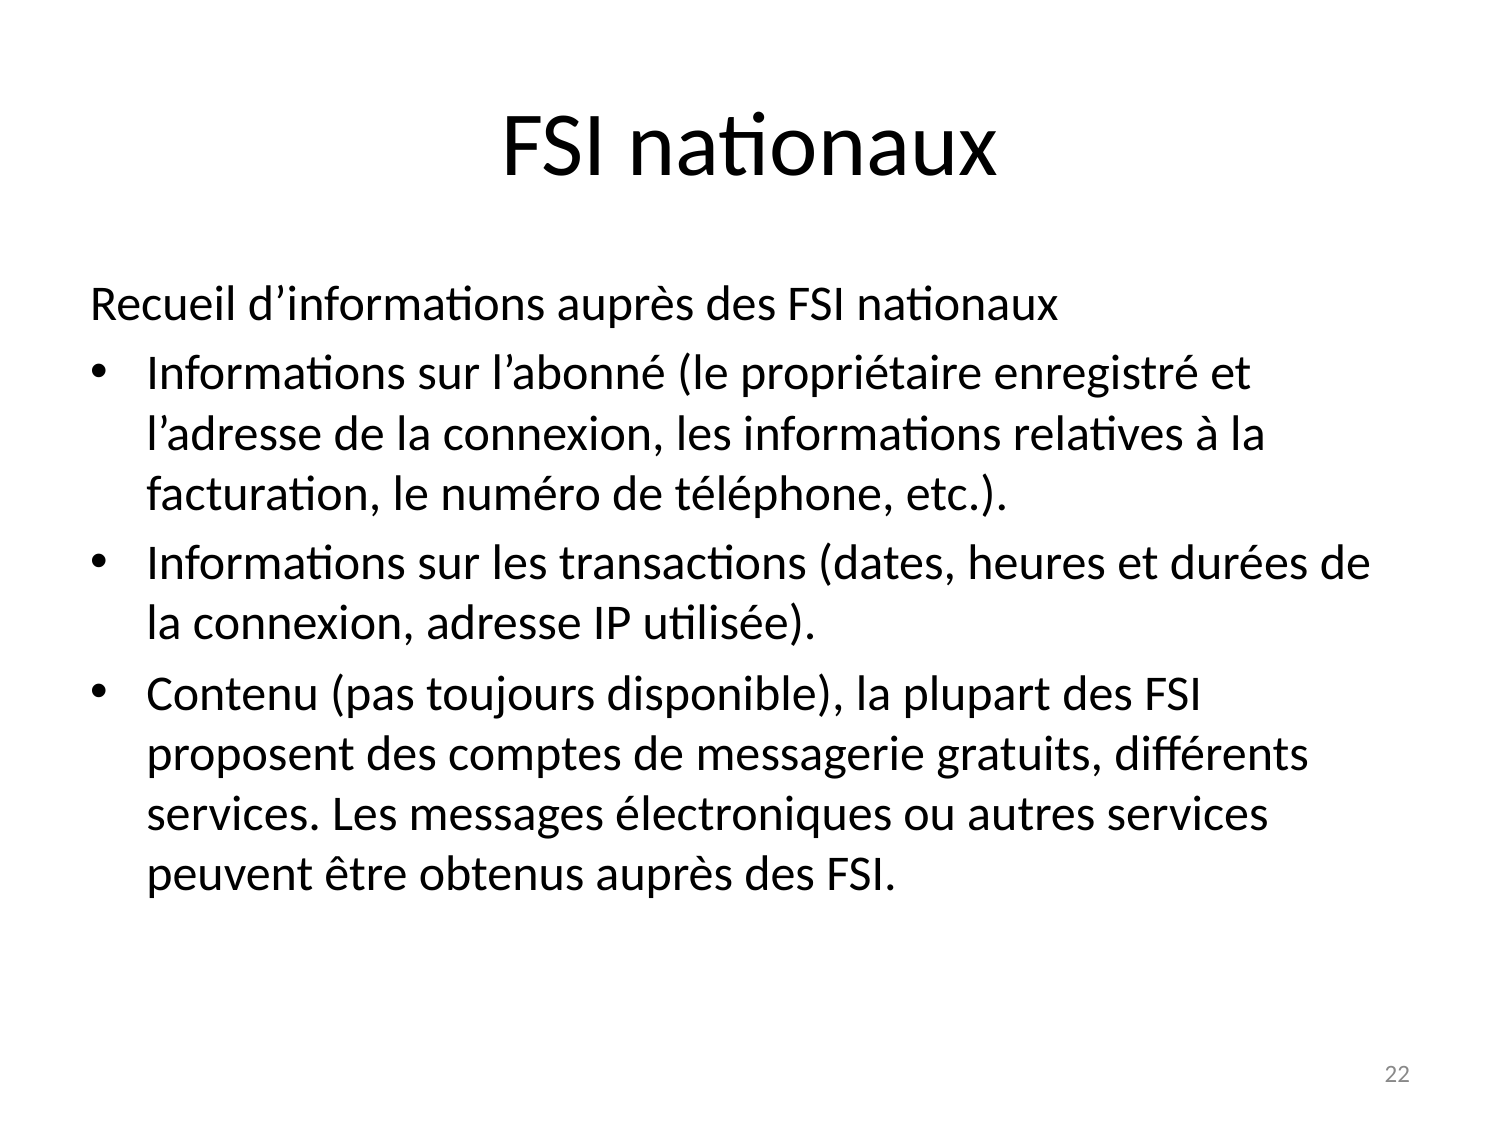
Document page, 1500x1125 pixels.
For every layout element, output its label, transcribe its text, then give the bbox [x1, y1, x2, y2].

list Recueil d’informations auprès des FSI nationaux Informations sur l’abonné (le propriétaire enregistré et l’adresse de la connexion, les informations relatives à la facturation, le numéro de téléphone, etc.). Informations sur les transactions (dates, heures et durées de la connexion, adresse IP utilisée). Contenu (pas toujours disponible), la plupart des FSI proposent des comptes de messagerie gratuits, différents services. Les messages électroniques ou autres services peuvent être obtenus auprès des FSI. [75, 262, 1425, 1005]
title FSI nationaux [75, 45, 1425, 233]
slide_number * [1074, 1042, 1425, 1103]
